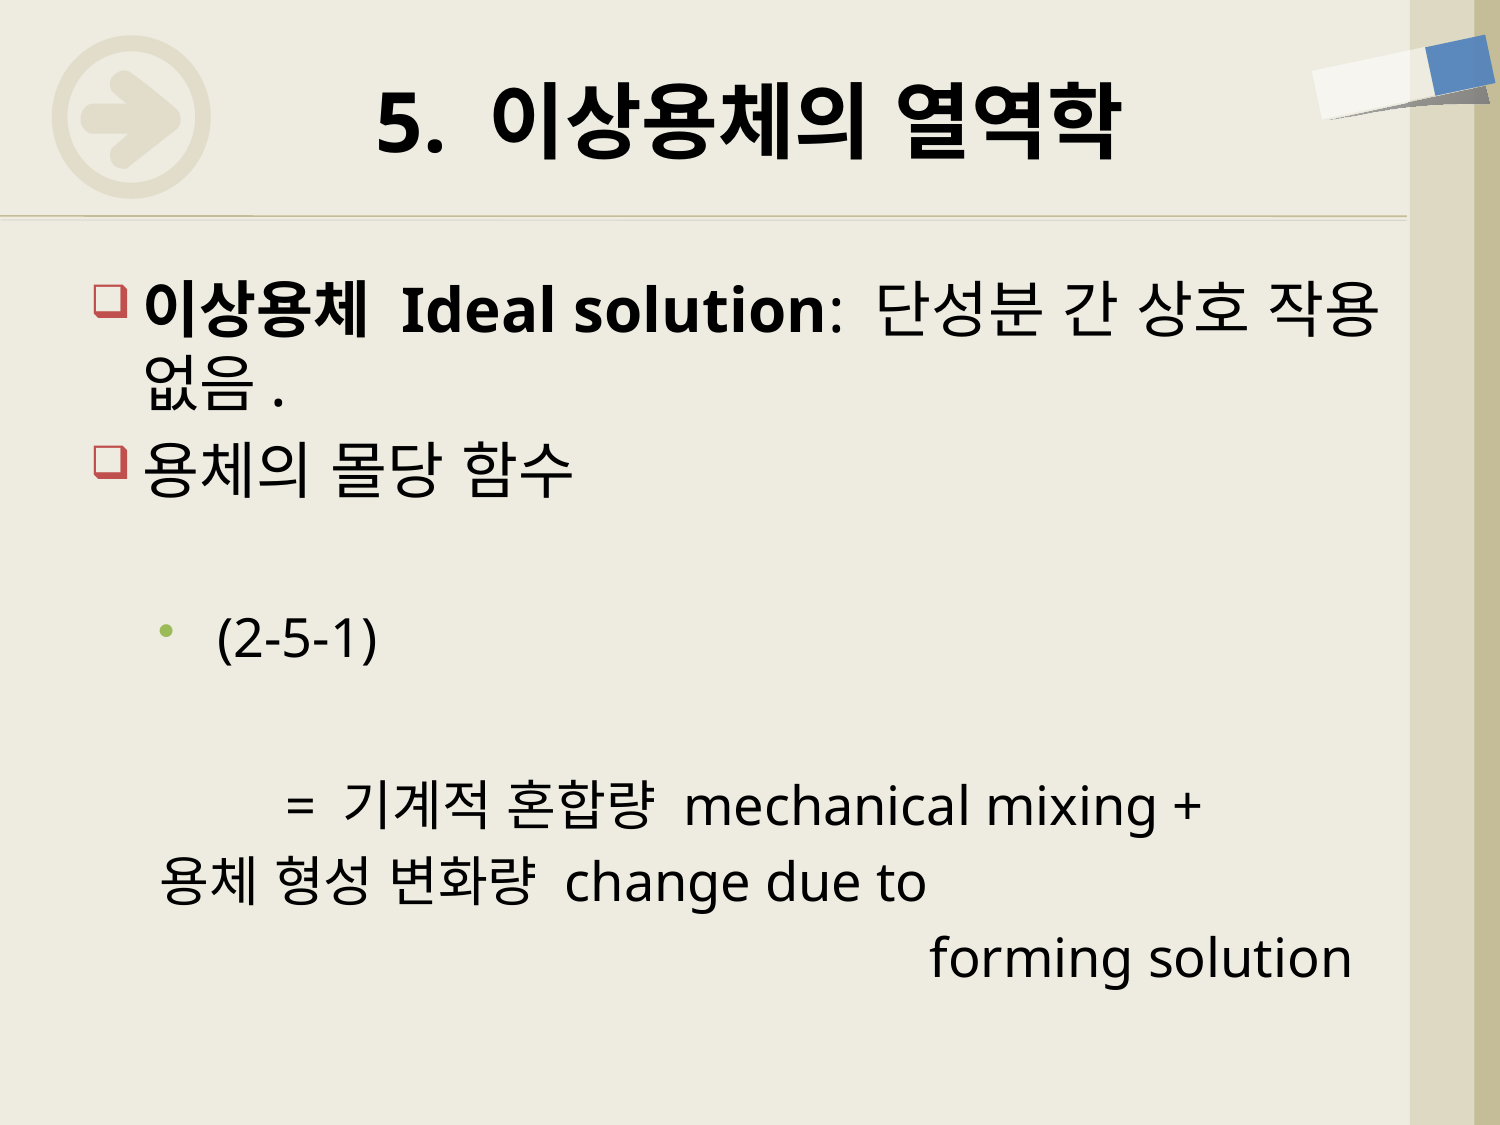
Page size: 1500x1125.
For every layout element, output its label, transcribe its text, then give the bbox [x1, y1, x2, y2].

title 5. 이상용체의 열역학 [75, 24, 1425, 213]
